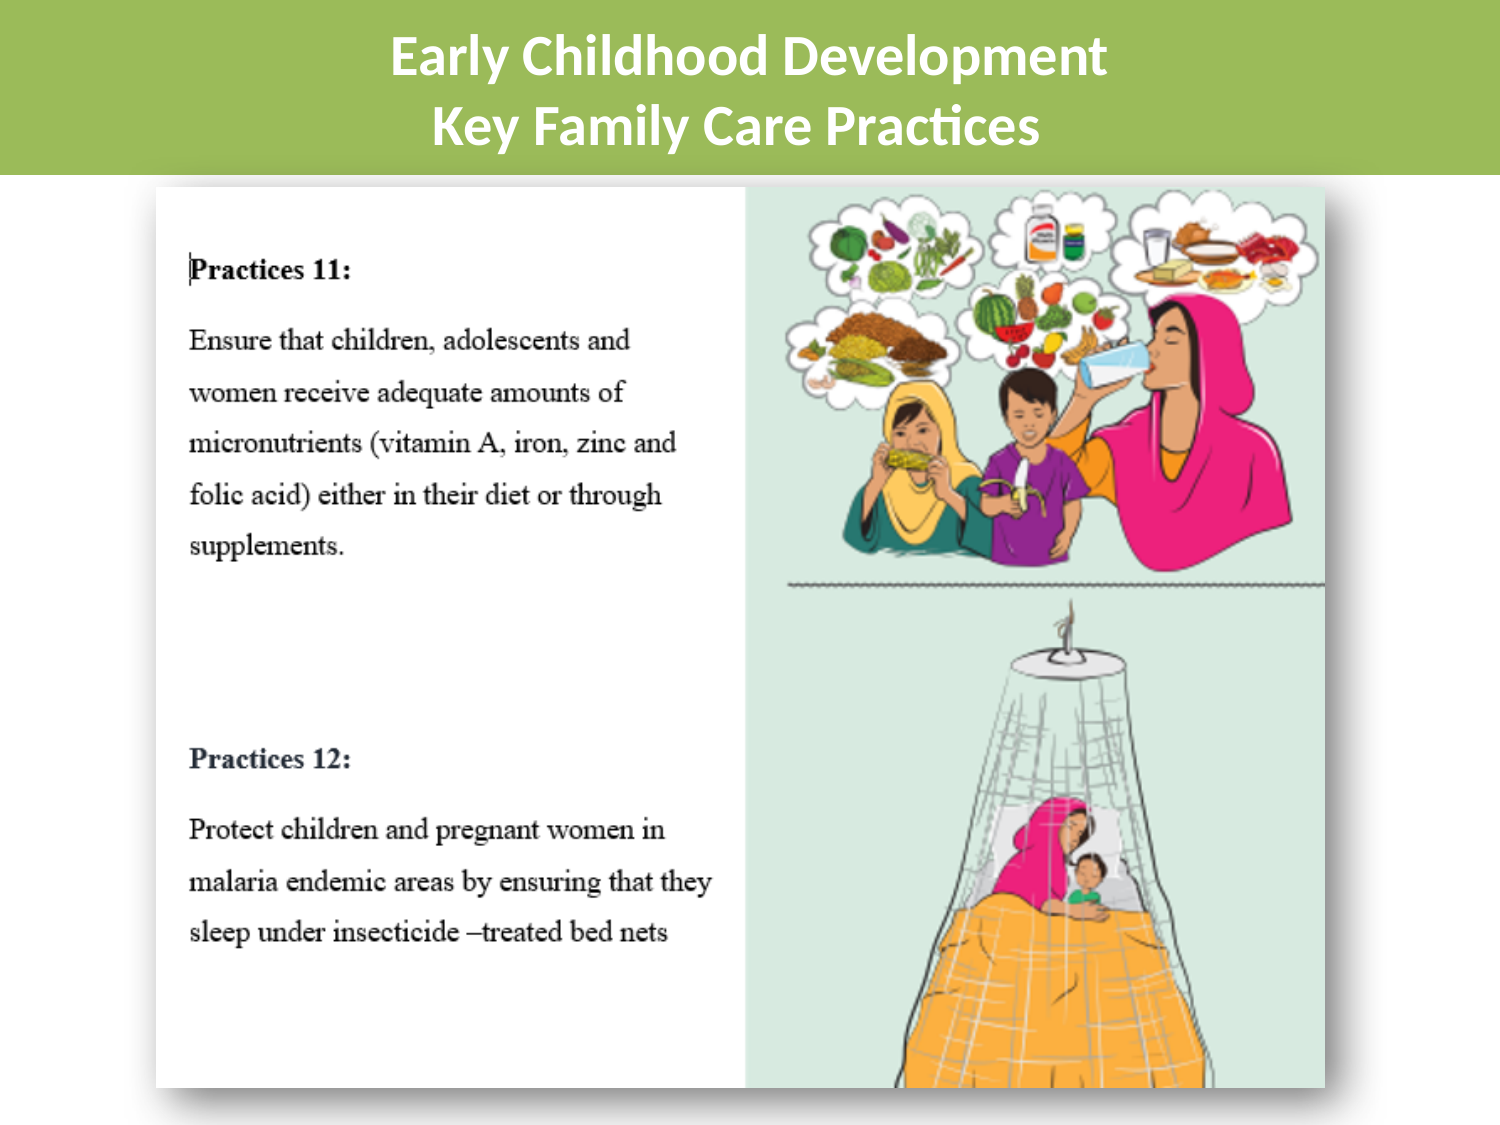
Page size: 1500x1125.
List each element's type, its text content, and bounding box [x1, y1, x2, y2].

text_box Early Childhood Development Key Family Care Practices [0, 0, 1500, 175]
picture [156, 187, 1326, 1088]
